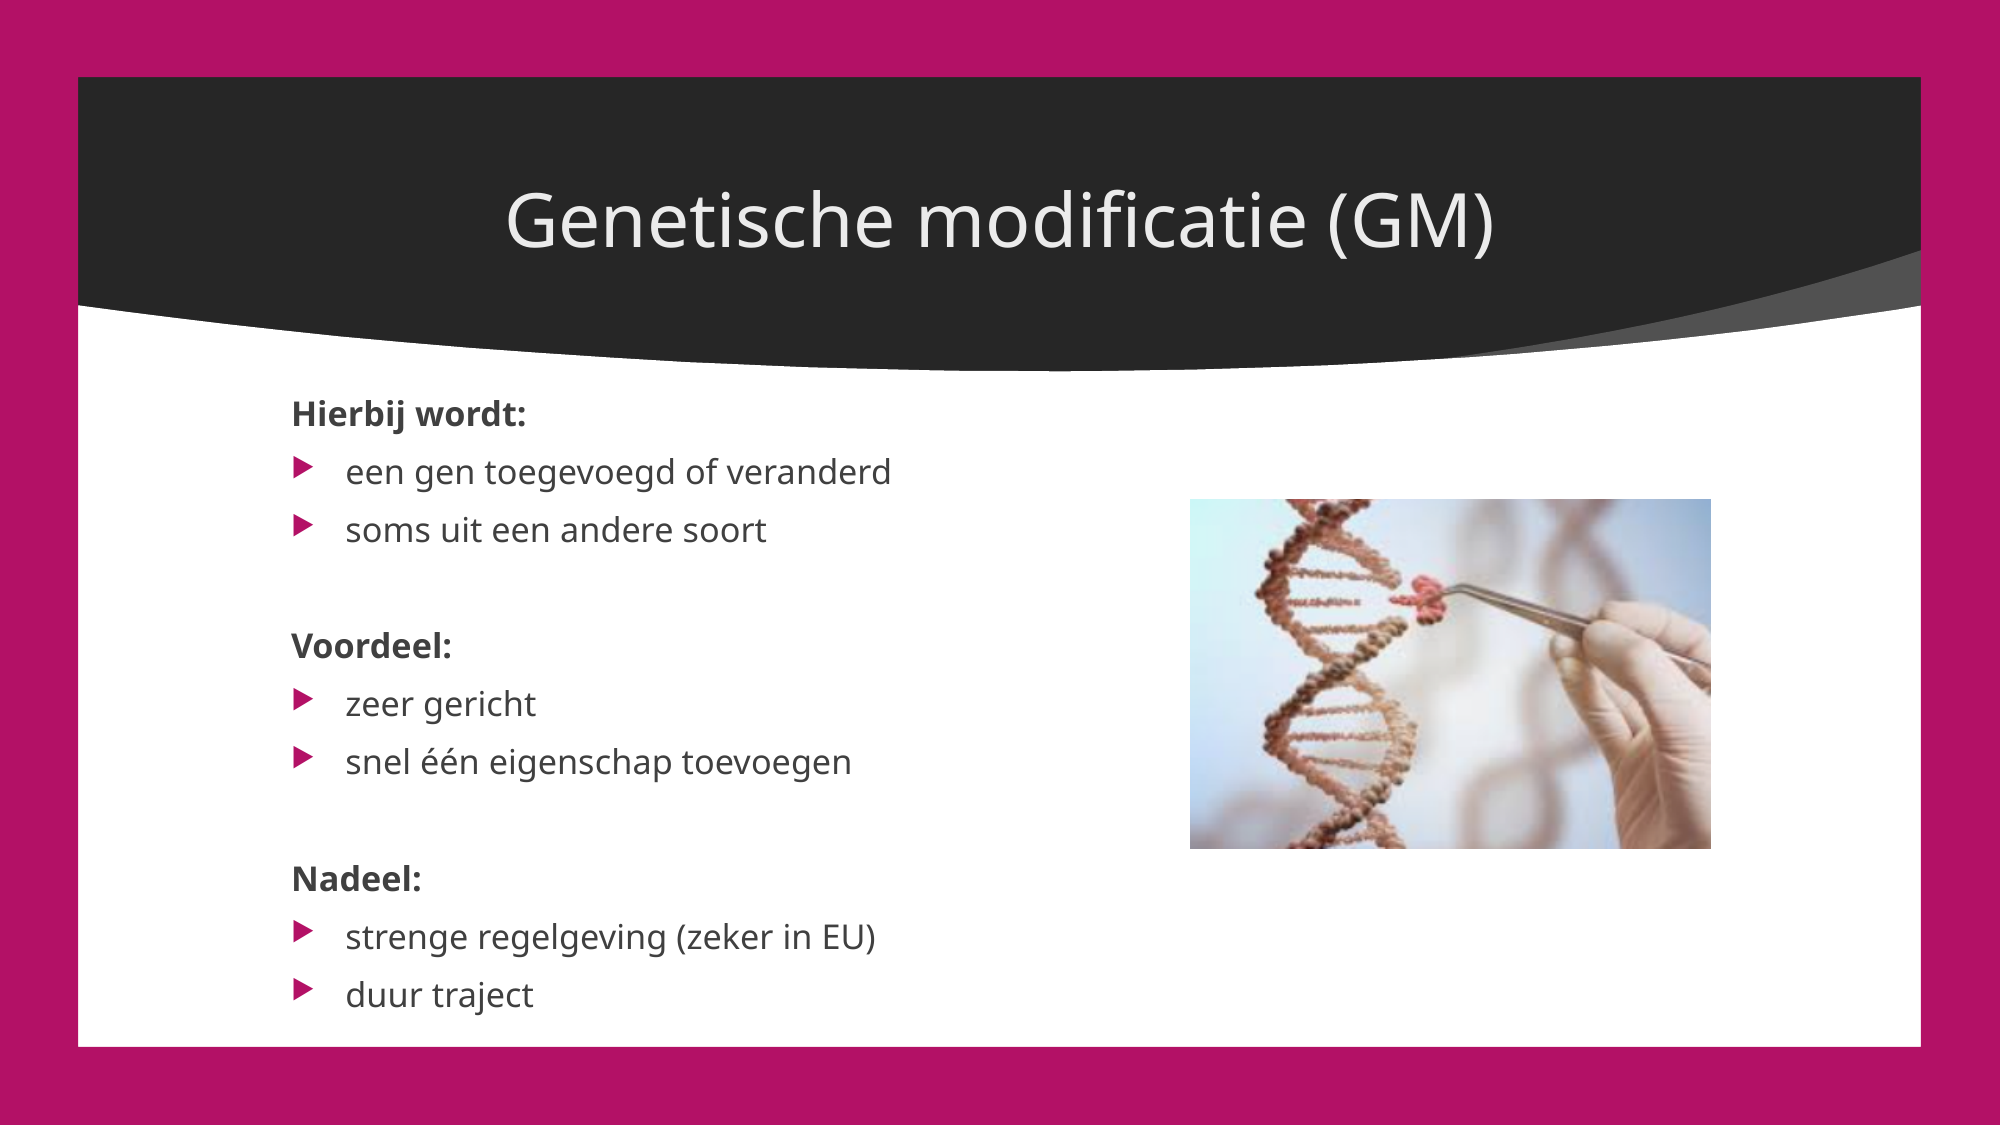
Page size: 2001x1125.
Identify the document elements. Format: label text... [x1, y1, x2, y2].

text_box [79, 78, 1920, 1046]
list Hierbij wordt: een gen toegevoegd of veranderd soms uit een andere soort Voordeel: zeer gericht snel één eigenschap toevoegen Nadeel: strenge regelgeving (zeker in EU) duur traject [276, 384, 1903, 1029]
picture [1189, 499, 1711, 849]
text_box [0, 0, 2000, 1125]
title Genetische modificatie (GM) [276, 137, 1724, 298]
